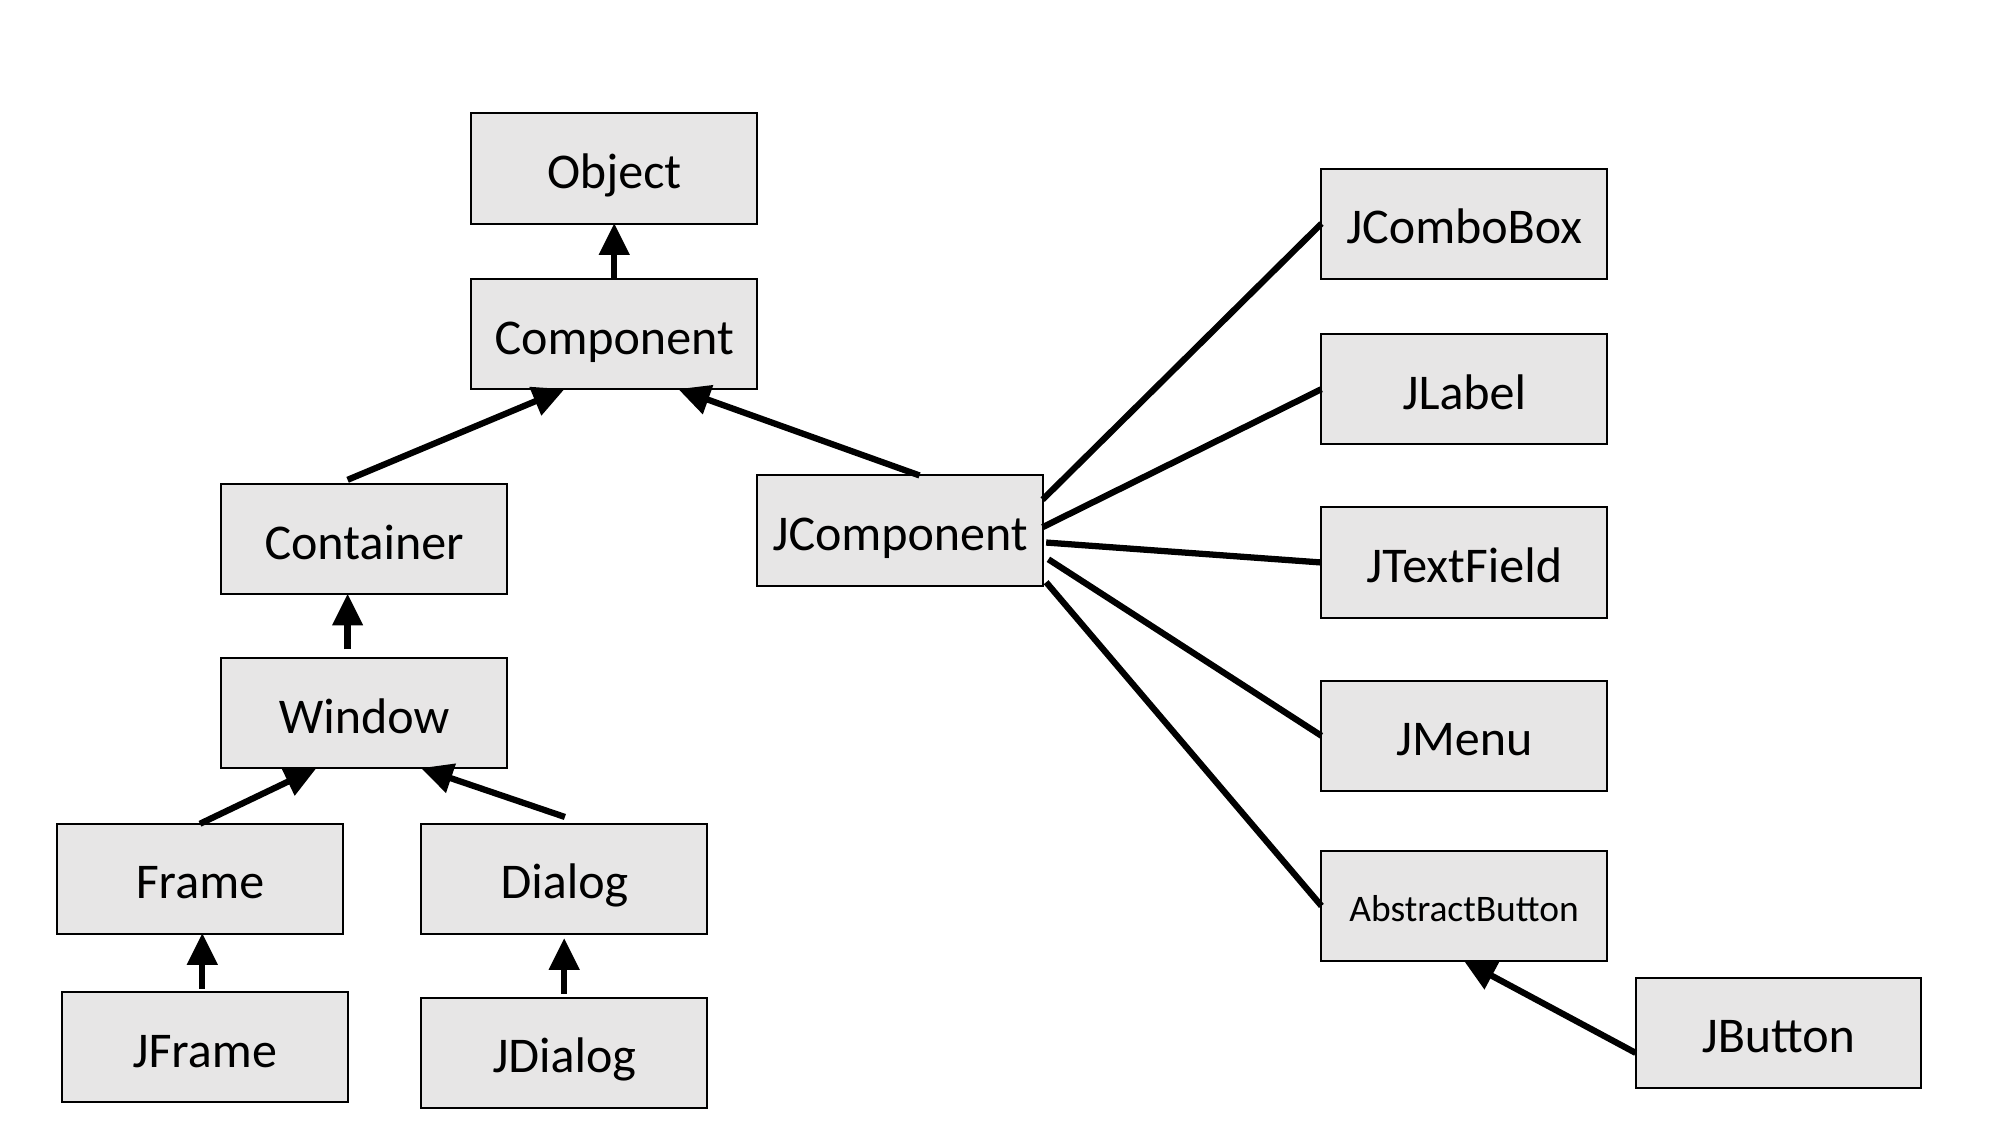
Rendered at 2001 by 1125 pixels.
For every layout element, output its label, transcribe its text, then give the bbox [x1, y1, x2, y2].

text_box Object [470, 112, 758, 225]
text_box Component [470, 278, 758, 390]
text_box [1046, 542, 1322, 563]
text_box JTextField [1320, 506, 1608, 619]
text_box AbstractButton [1320, 850, 1608, 962]
text_box JButton [1635, 977, 1922, 1089]
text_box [1046, 582, 1322, 906]
text_box Window [220, 657, 508, 769]
text_box Container [220, 483, 508, 595]
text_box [199, 768, 317, 824]
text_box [1464, 961, 1636, 1053]
text_box JFrame [61, 991, 349, 1103]
text_box Dialog [420, 823, 708, 935]
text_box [347, 389, 565, 480]
text_box JMenu [1322, 680, 1608, 792]
text_box JComponent [756, 474, 1044, 587]
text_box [1042, 223, 1322, 389]
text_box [1048, 559, 1322, 582]
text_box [1042, 389, 1322, 528]
text_box Frame [56, 823, 344, 935]
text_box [678, 389, 920, 476]
text_box JDialog [420, 997, 708, 1109]
text_box JLabel [1322, 333, 1608, 445]
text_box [421, 768, 565, 817]
text_box JComboBox [1320, 168, 1608, 280]
